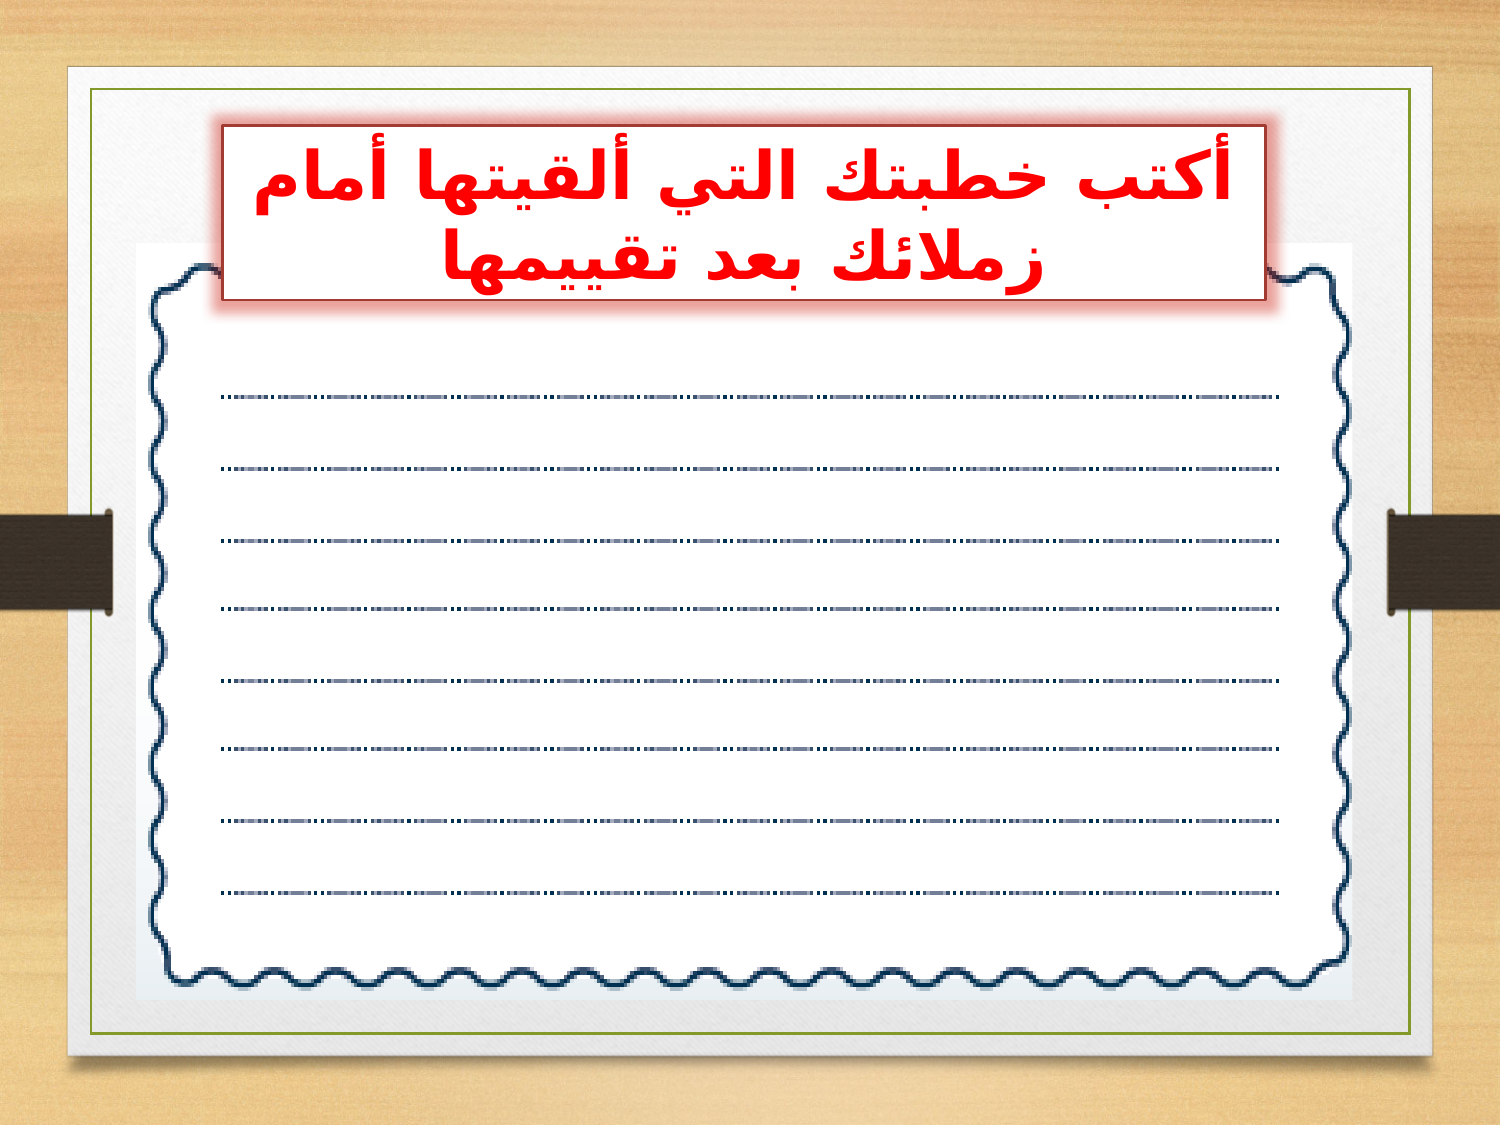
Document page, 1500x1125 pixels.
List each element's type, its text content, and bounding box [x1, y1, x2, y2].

text_box أكتب خطبتك التي ألقيتها أمام زملائك بعد تقييمها [221, 124, 1267, 243]
picture [0, 0, 1500, 1125]
